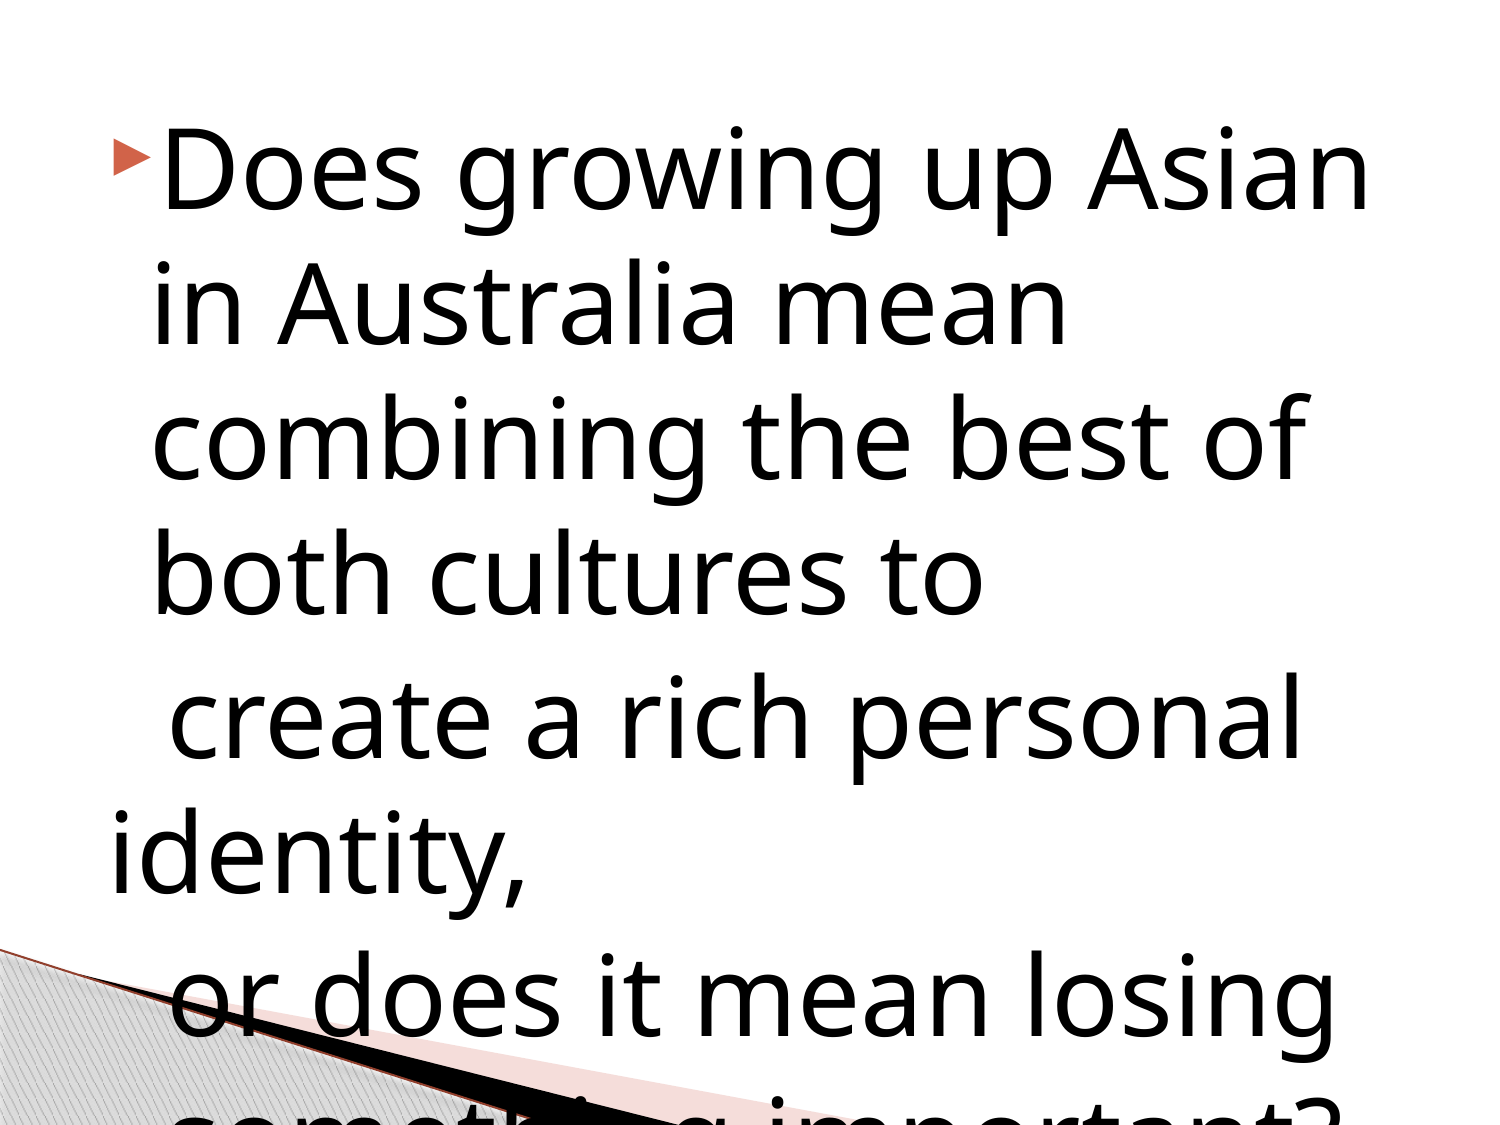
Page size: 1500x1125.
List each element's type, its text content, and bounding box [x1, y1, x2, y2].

list Does growing up Asian in Australia mean combining the best of both cultures to create a rich personal identity, or does it mean losing something important? [75, 90, 1425, 986]
